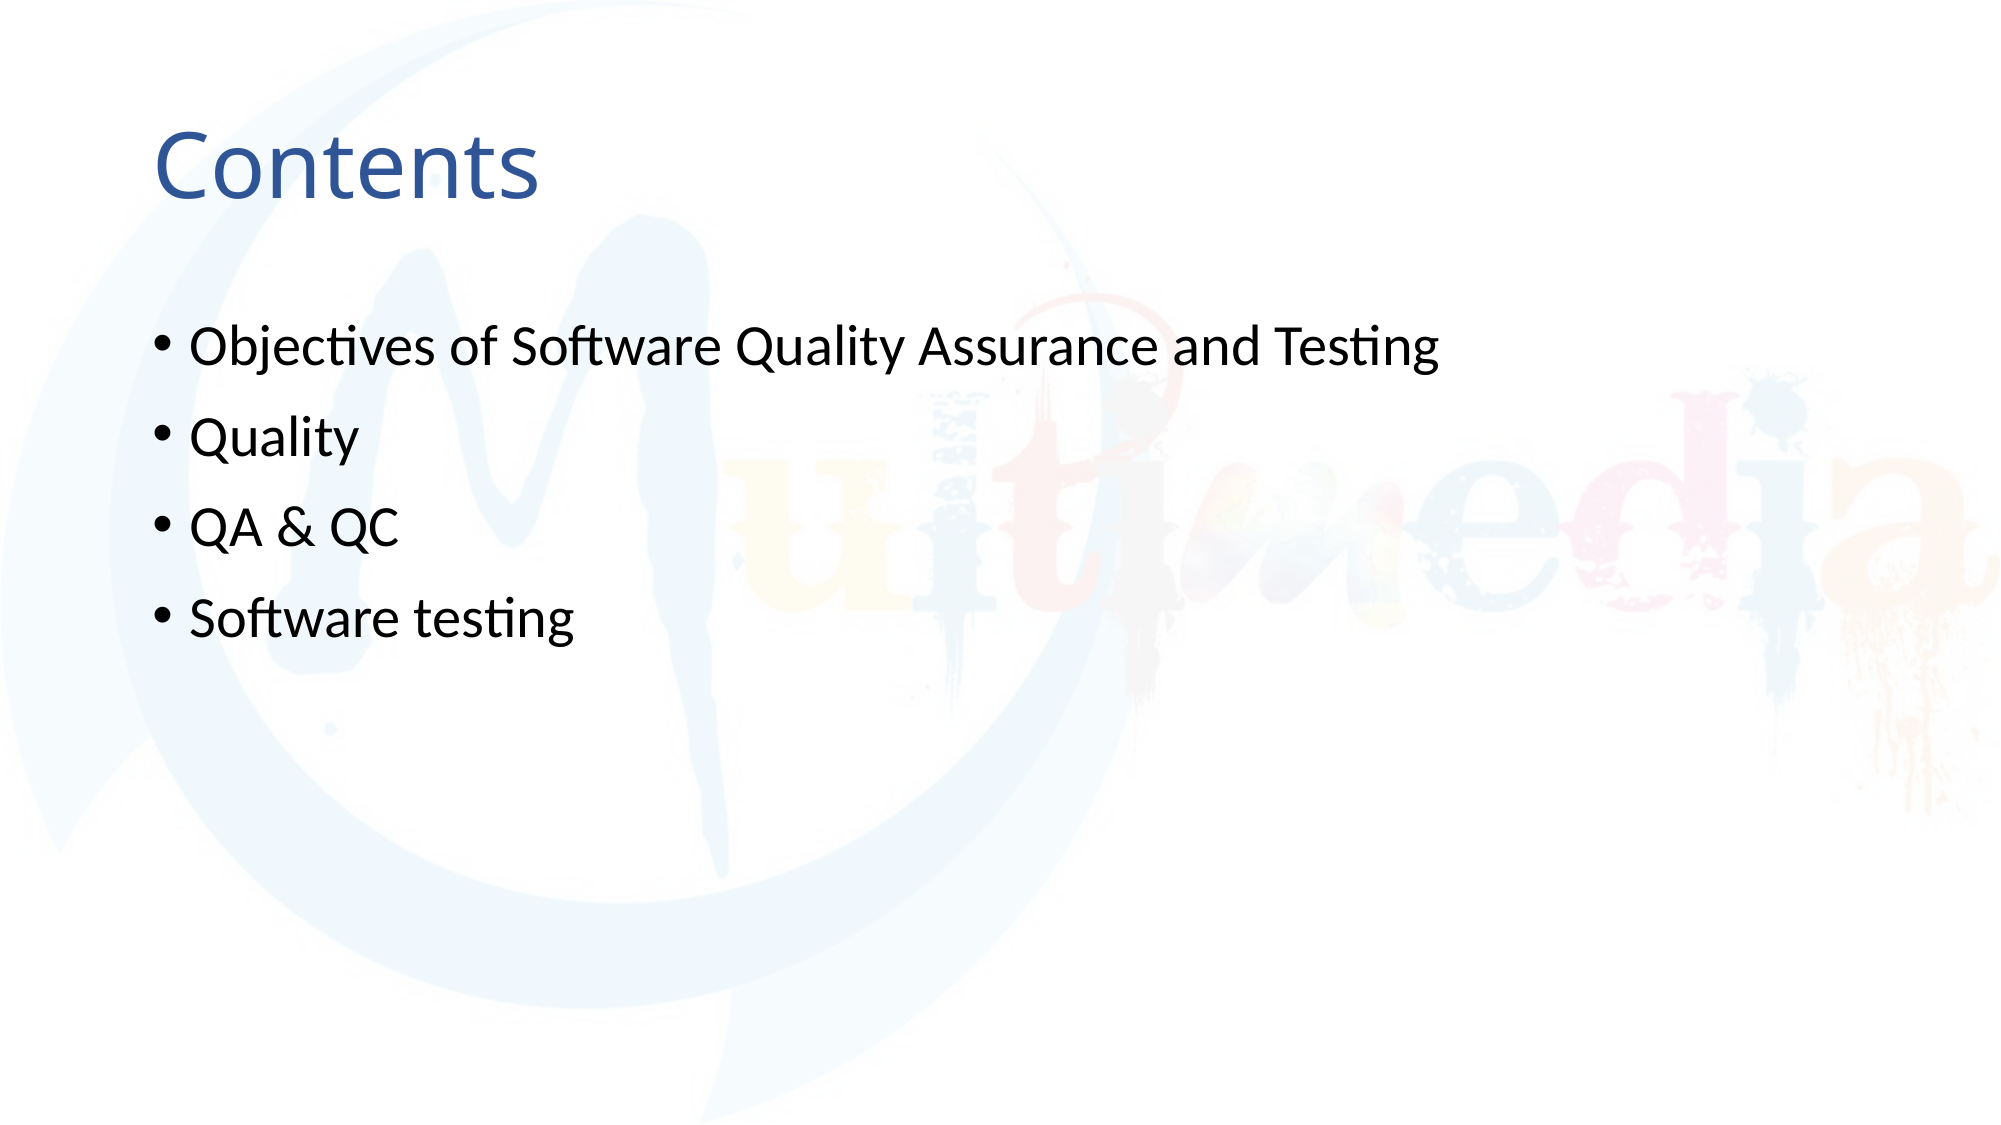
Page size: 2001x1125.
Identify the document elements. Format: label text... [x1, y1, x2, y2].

list Objectives of Software Quality Assurance and Testing Quality QA & QC Software testing [137, 299, 1863, 1014]
title Contents [137, 59, 1863, 278]
